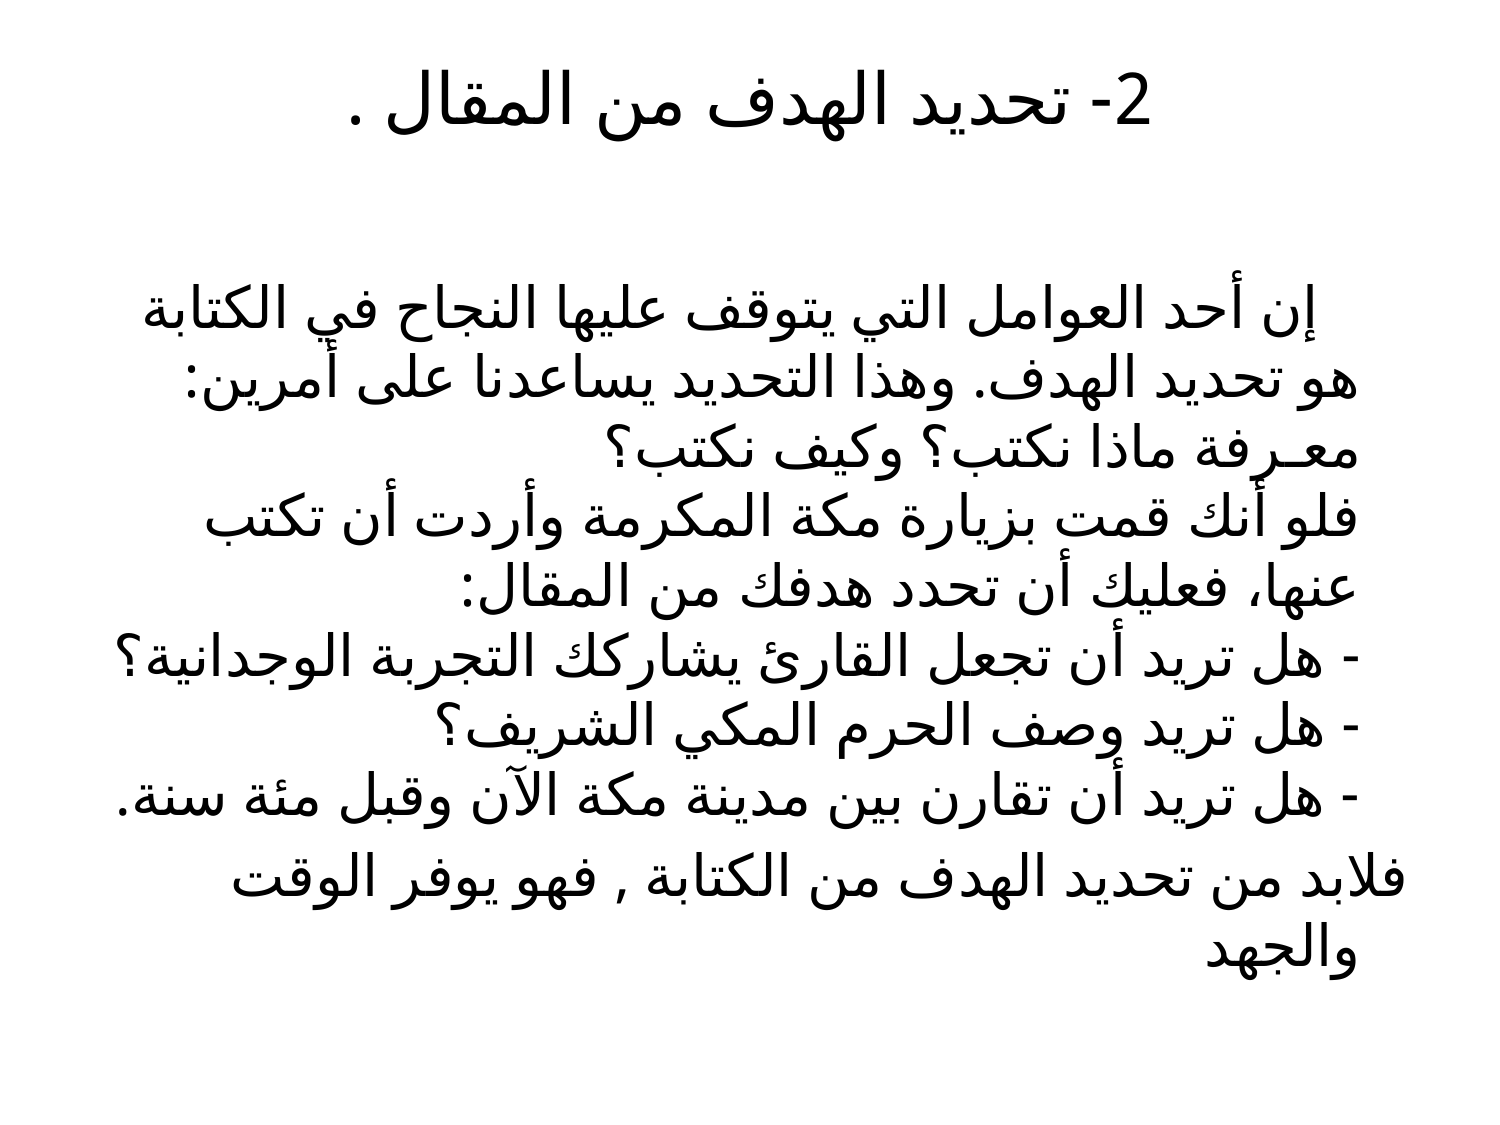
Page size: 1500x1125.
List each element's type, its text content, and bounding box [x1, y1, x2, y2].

list إن أحد العوامل التي يتوقف عليها النجاح في الكتابة هو تحديد الهدف. وهذا التحديد يساعدنا على أمرين: معـرفة ماذا نكتب؟ وكيف نكتب؟ فلو أنك قمت بزيارة مكة المكرمة وأردت أن تكتب عنها، فعليك أن تحدد هدفك من المقال: - هل تريد أن تجعل القارئ يشاركك التجربة الوجدانية؟ - هل تريد وصف الحرم المكي الشريف؟ - هل تريد أن تقارن بين مدينة مكة الآن وقبل مئة سنة. فلابد من تحديد الهدف من الكتابة , فهو يوفر الوقت والجهد [75, 262, 1425, 1005]
title 2- تحديد الهدف من المقال . [75, 45, 1425, 233]
